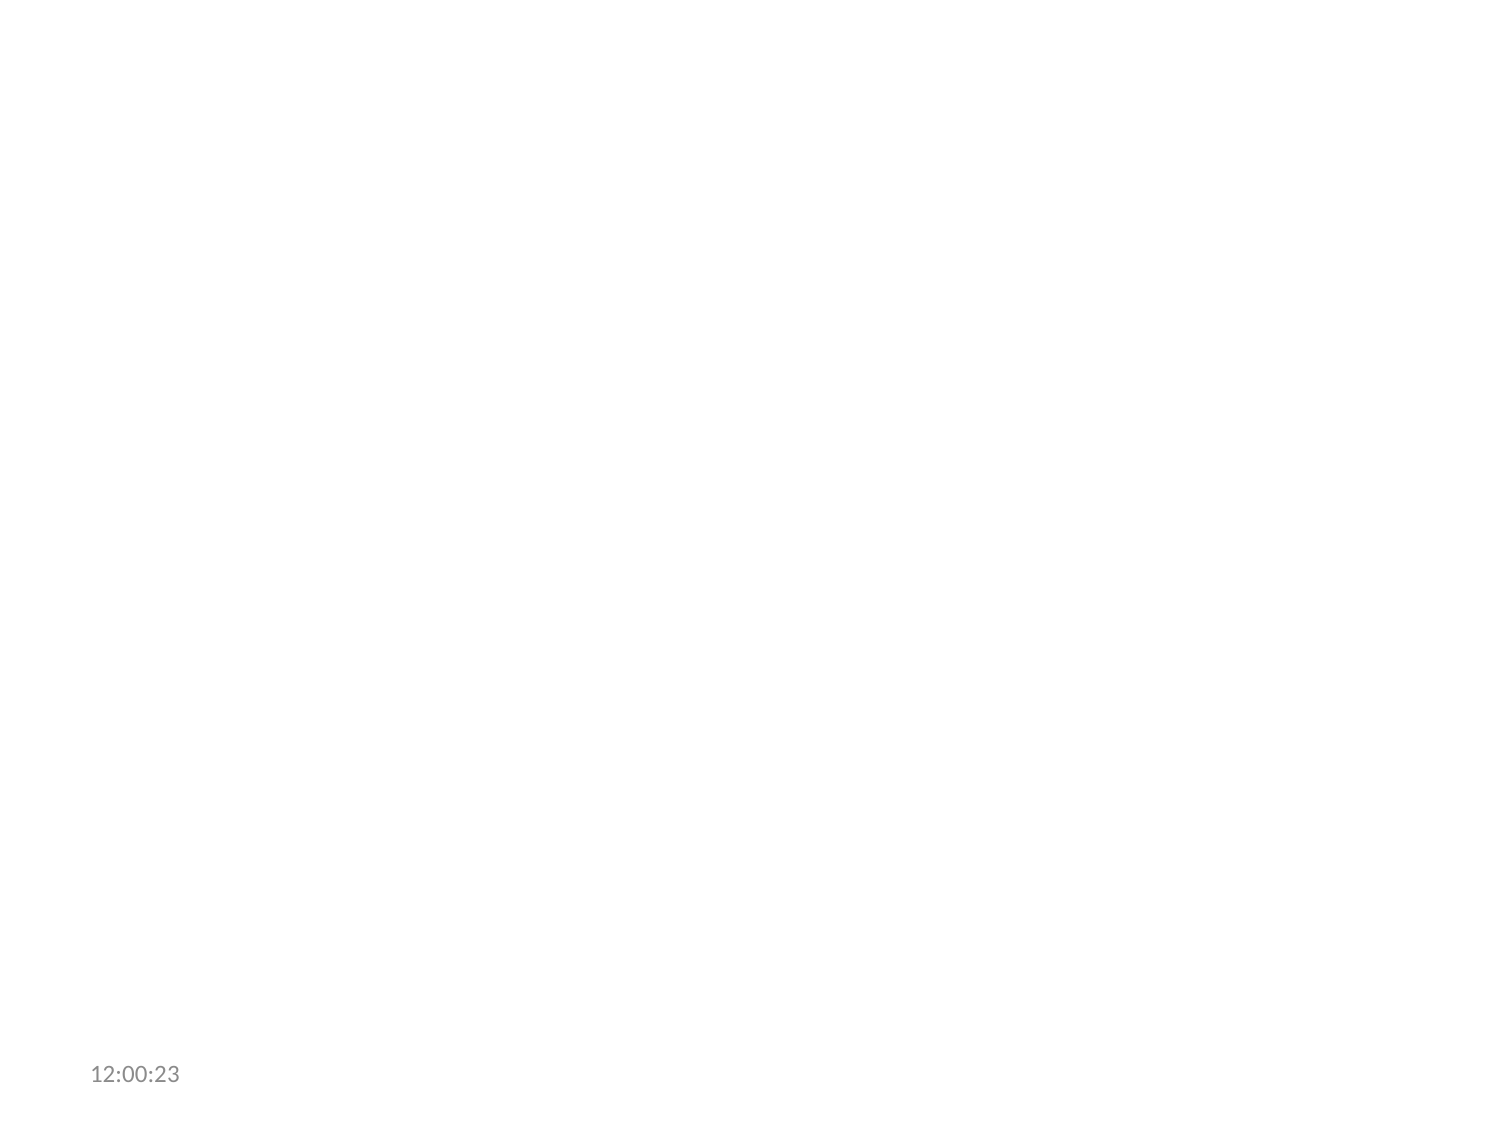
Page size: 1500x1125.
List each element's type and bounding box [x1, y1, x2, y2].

slide_number [75, 1042, 425, 1103]
